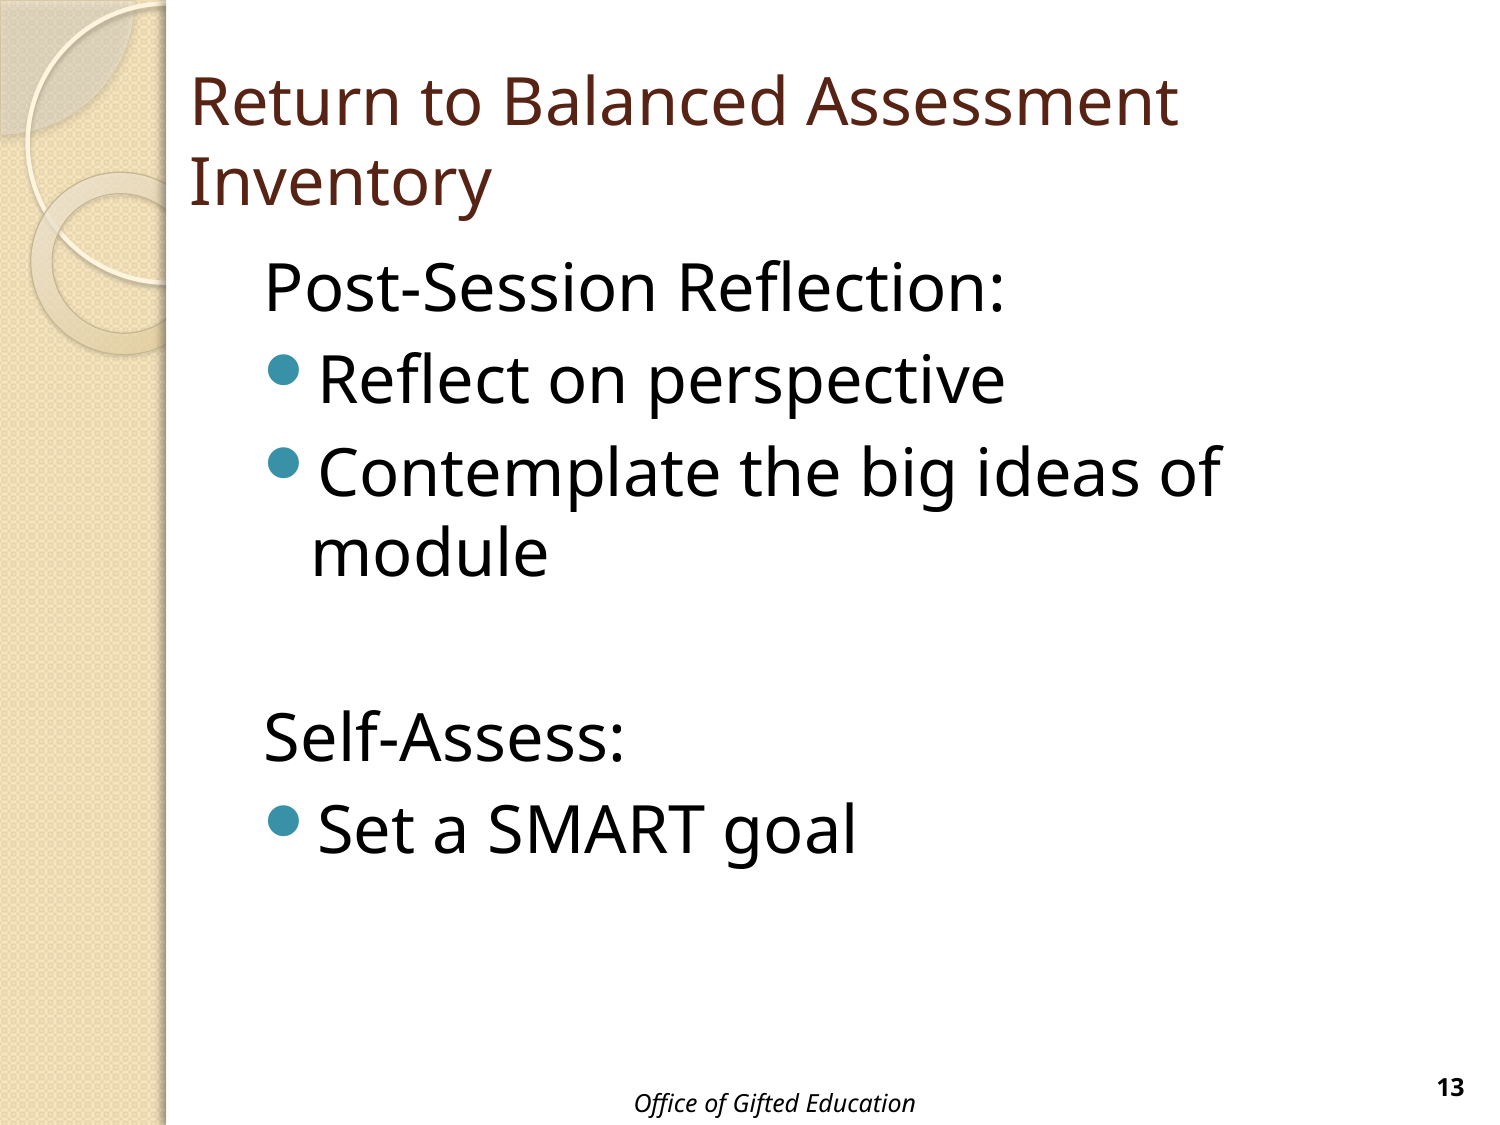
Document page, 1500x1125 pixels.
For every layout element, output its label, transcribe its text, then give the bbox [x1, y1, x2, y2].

footer Office of Gifted Education [537, 1046, 1013, 1125]
slide_number 13 [1413, 1034, 1488, 1113]
title Return to Balanced Assessment Inventory [174, 45, 1466, 233]
list Post-Session Reflection: Reflect on perspective Contemplate the big ideas of module Self-Assess: Set a SMART goal [235, 237, 1466, 1025]
